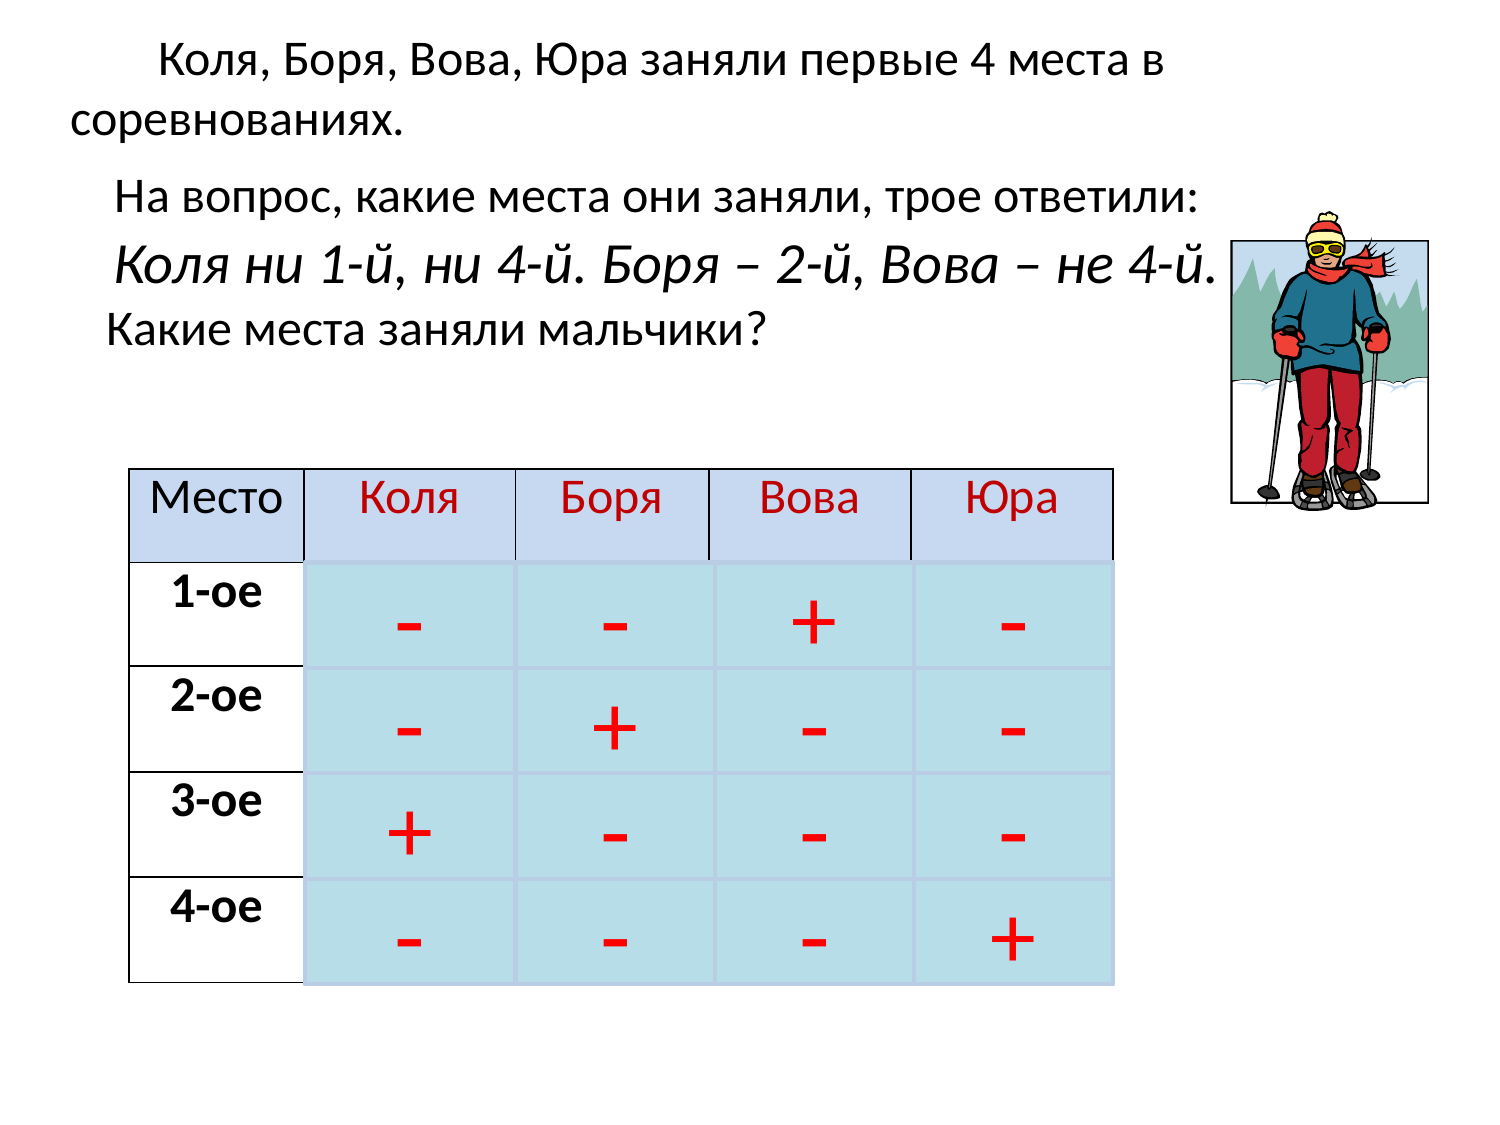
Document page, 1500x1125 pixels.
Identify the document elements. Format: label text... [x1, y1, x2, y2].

text_box - [713, 771, 912, 877]
text_box - [713, 666, 912, 771]
text_box - [303, 666, 514, 771]
table_header Место [130, 470, 303, 562]
table_header Боря [516, 470, 708, 560]
table_cell 2-ое [130, 667, 303, 771]
text_box + [713, 560, 912, 666]
text_box - [303, 560, 514, 666]
text_box - [303, 877, 514, 986]
text_box - [514, 877, 713, 986]
table_cell 1-ое [130, 563, 303, 665]
text_box + [303, 771, 514, 877]
table_cell 3-ое [130, 773, 303, 876]
table_header Коля [305, 470, 515, 560]
text_box - [713, 877, 912, 986]
text_box + [912, 877, 1115, 986]
text_box - [514, 771, 713, 877]
text_box - [514, 560, 713, 666]
text_box - [912, 560, 1115, 666]
table_cell 4-ое [130, 878, 303, 982]
picture [1230, 210, 1430, 512]
text_box Коля, Боря, Вова, Юра заняли первые 4 места в соревнованиях. На вопрос, какие места они заняли, трое ответили: Коля ни 1-й, ни 4-й. Боря – 2-й, Вова – не 4-й. Какие места заняли мальчики? [55, 48, 1441, 334]
text_box + [514, 666, 713, 771]
table_header Вова [710, 470, 910, 560]
table_header Юра [912, 470, 1112, 560]
text_box - [912, 666, 1115, 771]
text_box - [912, 771, 1115, 877]
